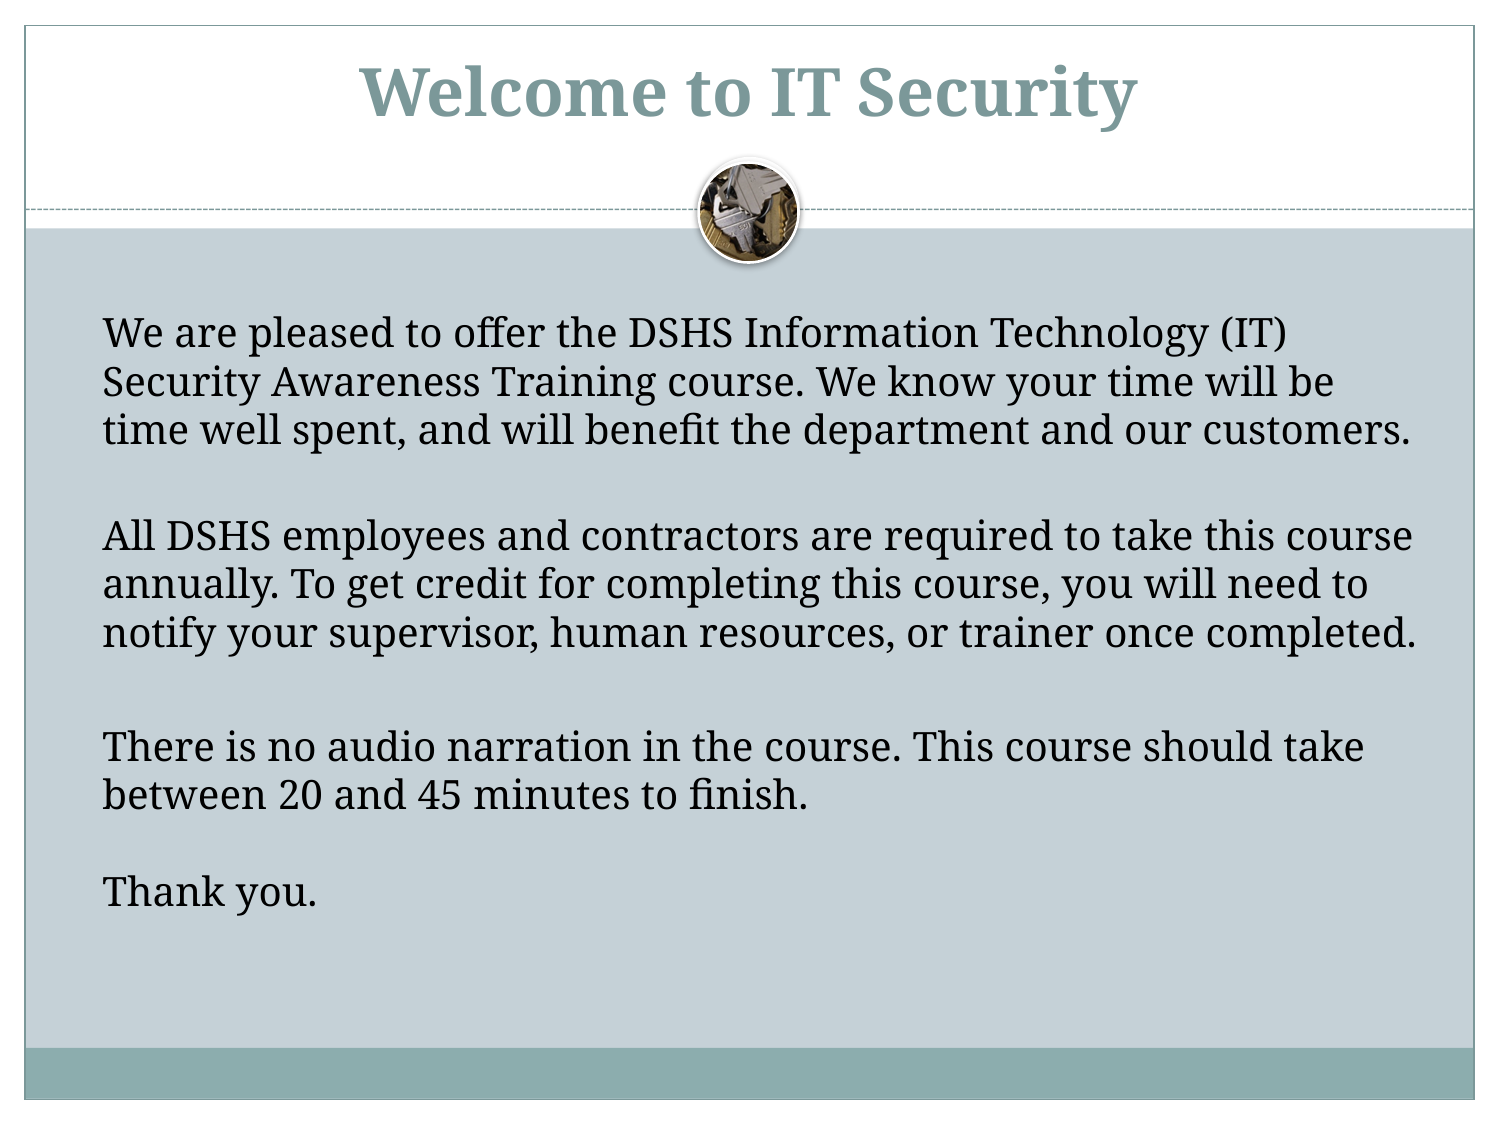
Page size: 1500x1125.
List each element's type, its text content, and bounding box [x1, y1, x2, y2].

title Welcome to IT Security [49, 37, 1450, 138]
picture [700, 164, 797, 261]
list We are pleased to offer the DSHS Information Technology (IT) Security Awareness Training course. We know your time will be time well spent, and will benefit the department and our customers. All DSHS employees and contractors are required to take this course annually. To get credit for completing this course, you will need to notify your supervisor, human resources, or trainer once completed. There is no audio narration in the course. This course should take between 20 and 45 minutes to finish. Thank you. [49, 299, 1445, 1001]
